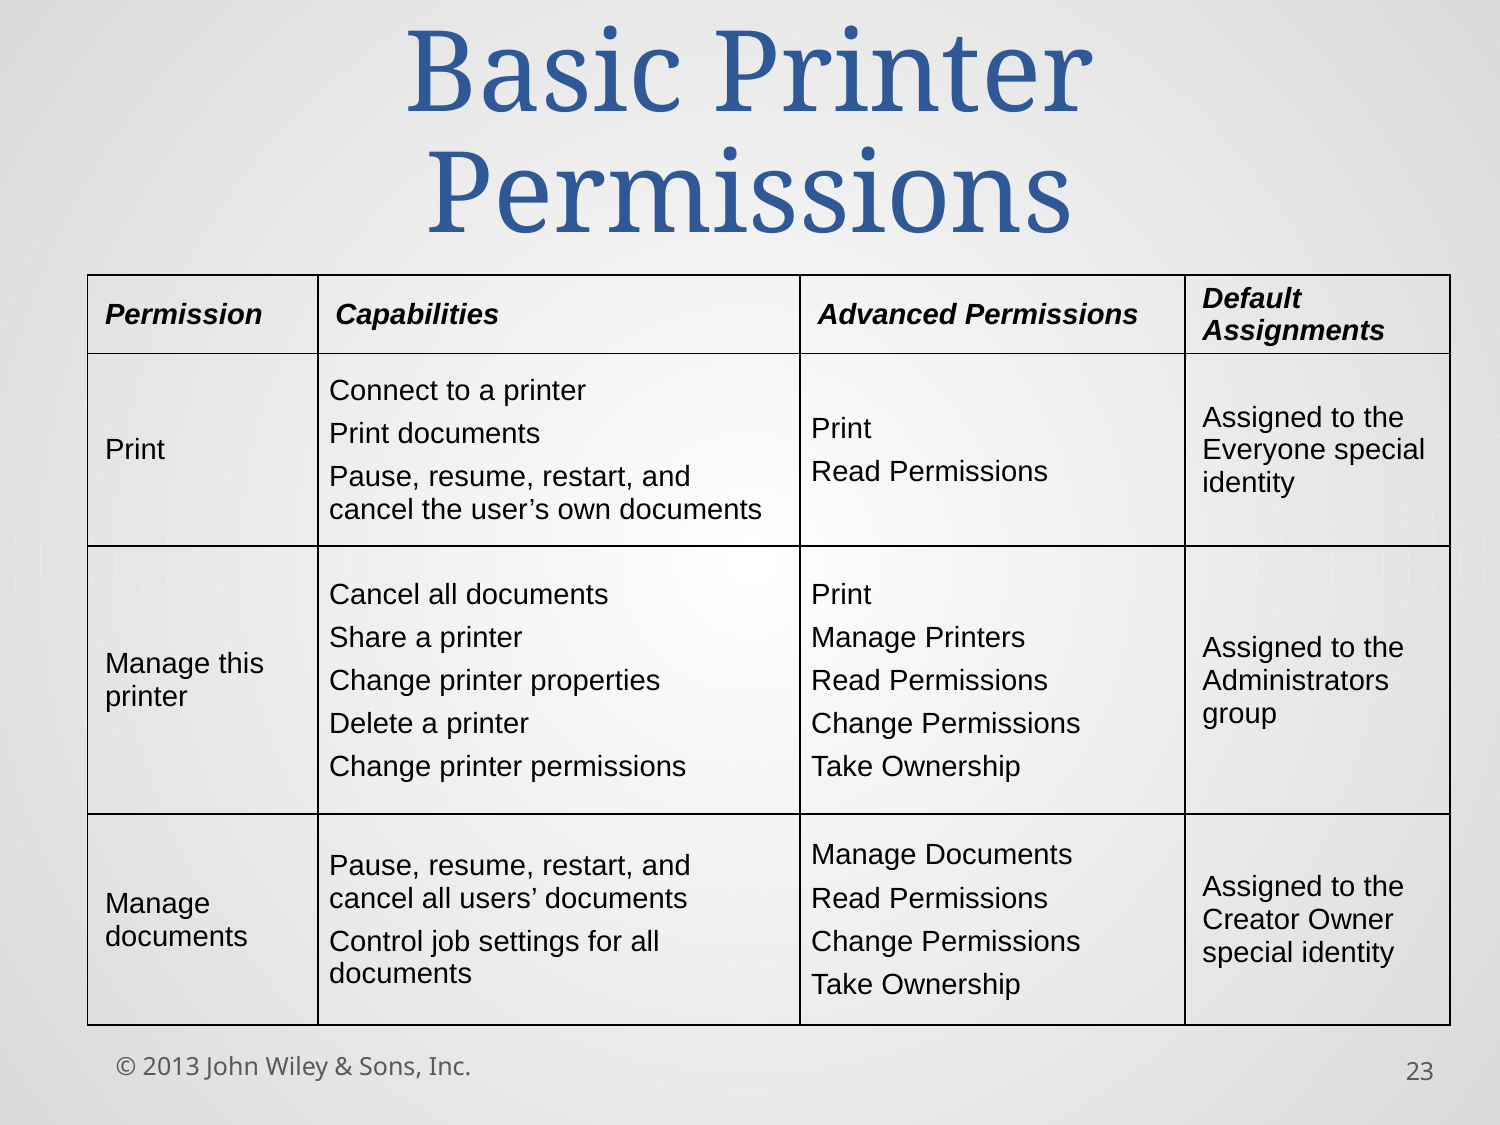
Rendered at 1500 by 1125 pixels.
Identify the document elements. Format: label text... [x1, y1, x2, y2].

table_header Default Assignments [1186, 276, 1449, 353]
table_cell Pause, resume, restart, and cancel all users’ documents Control job settings for all documents [319, 815, 799, 1024]
table_header Advanced Permissions [801, 276, 1184, 353]
title Basic Printer Permissions [75, 0, 1425, 263]
table_cell Manage documents [88, 815, 317, 1024]
table_cell Cancel all documents Share a printer Change printer properties Delete a printer Change printer permissions [319, 547, 799, 813]
table_cell Assigned to the Administrators group [1186, 547, 1449, 813]
table_cell Manage Documents Read Permissions Change Permissions Take Ownership [801, 815, 1184, 1024]
table_cell Assigned to the Everyone special identity [1186, 354, 1449, 545]
table_header Capabilities [319, 276, 799, 353]
table_cell Print [88, 354, 317, 545]
table_cell Print Read Permissions [801, 354, 1184, 545]
table_header Permission [88, 276, 317, 353]
table_cell Manage this printer [88, 547, 317, 813]
table_cell Print Manage Printers Read Permissions Change Permissions Take Ownership [801, 547, 1184, 813]
table_cell Assigned to the Creator Owner special identity [1186, 815, 1449, 1024]
table_cell Connect to a printer Print documents Pause, resume, restart, and cancel the user’s own documents [319, 354, 799, 545]
slide_number 23 [1401, 1042, 1494, 1103]
footer © 2013 John Wiley & Sons, Inc. [108, 1037, 576, 1098]
